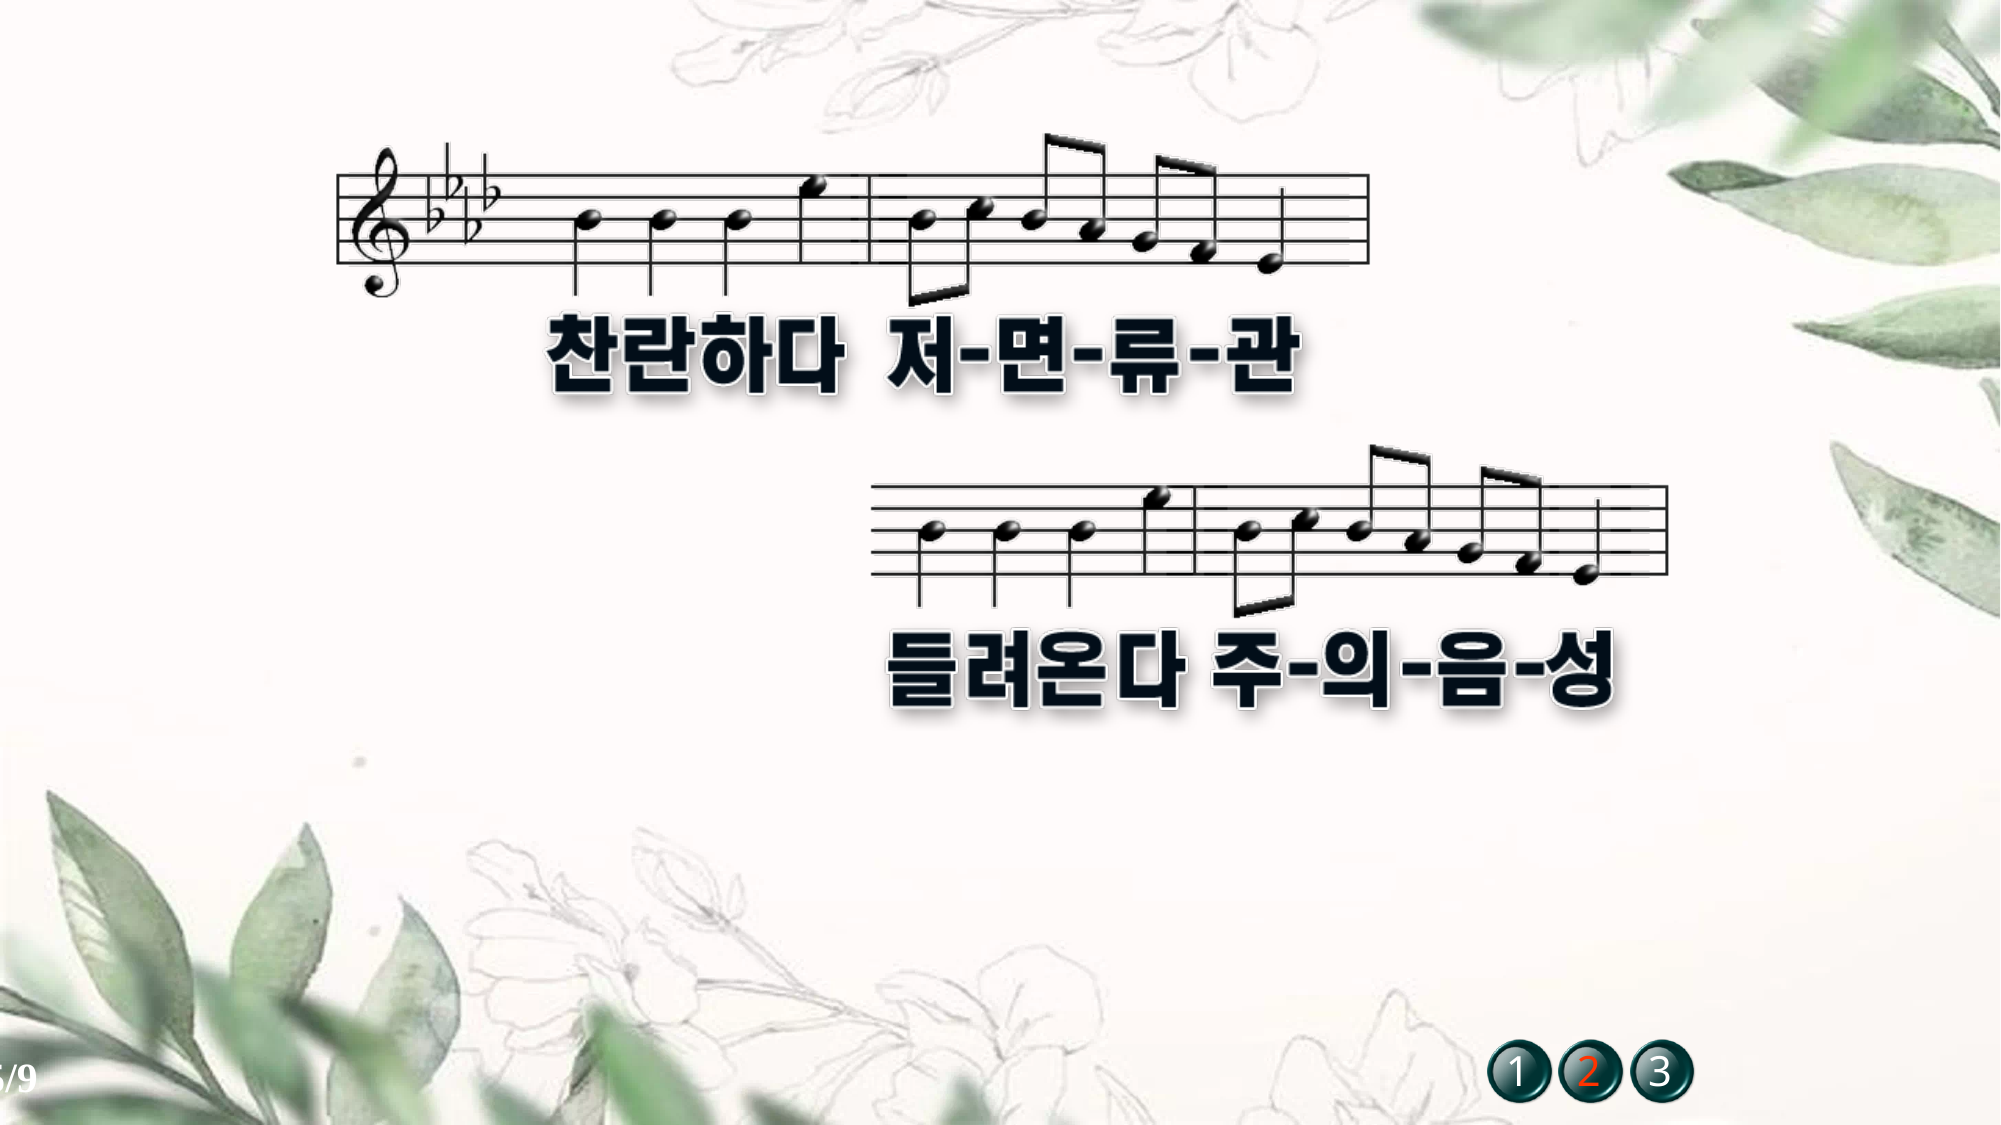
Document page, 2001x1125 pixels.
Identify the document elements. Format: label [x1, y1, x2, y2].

text_box [1555, 1035, 1626, 1106]
picture [0, 0, 2001, 1125]
text_box [1627, 1035, 1697, 1106]
text_box [1484, 1035, 1555, 1106]
